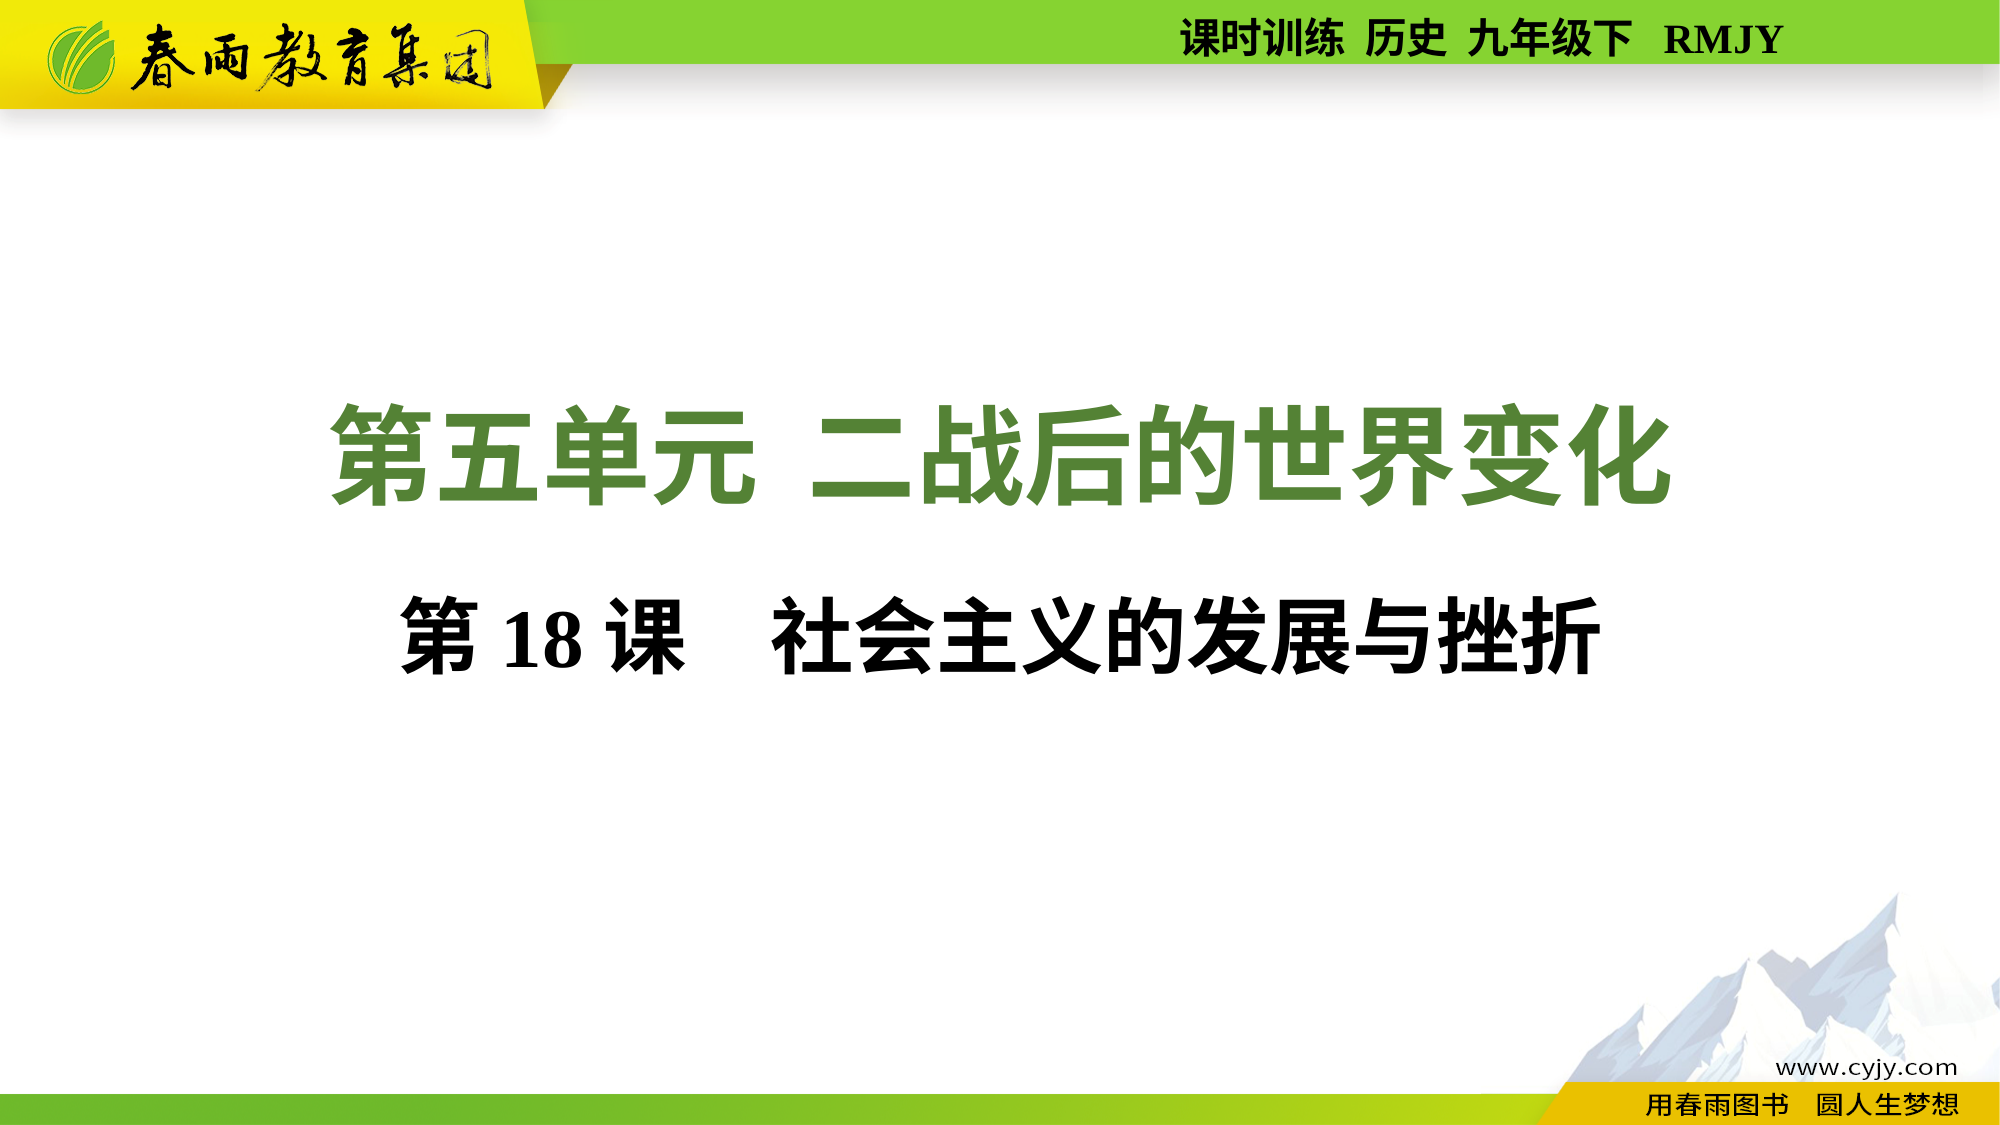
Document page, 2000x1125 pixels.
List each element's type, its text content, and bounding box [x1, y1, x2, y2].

picture [0, 0, 2000, 316]
text_box 第五单元 二战后的世界变化 [0, 316, 2000, 526]
text_box 第18课 社会主义的发展与挫折 [0, 527, 2000, 692]
picture [0, 692, 2000, 1125]
